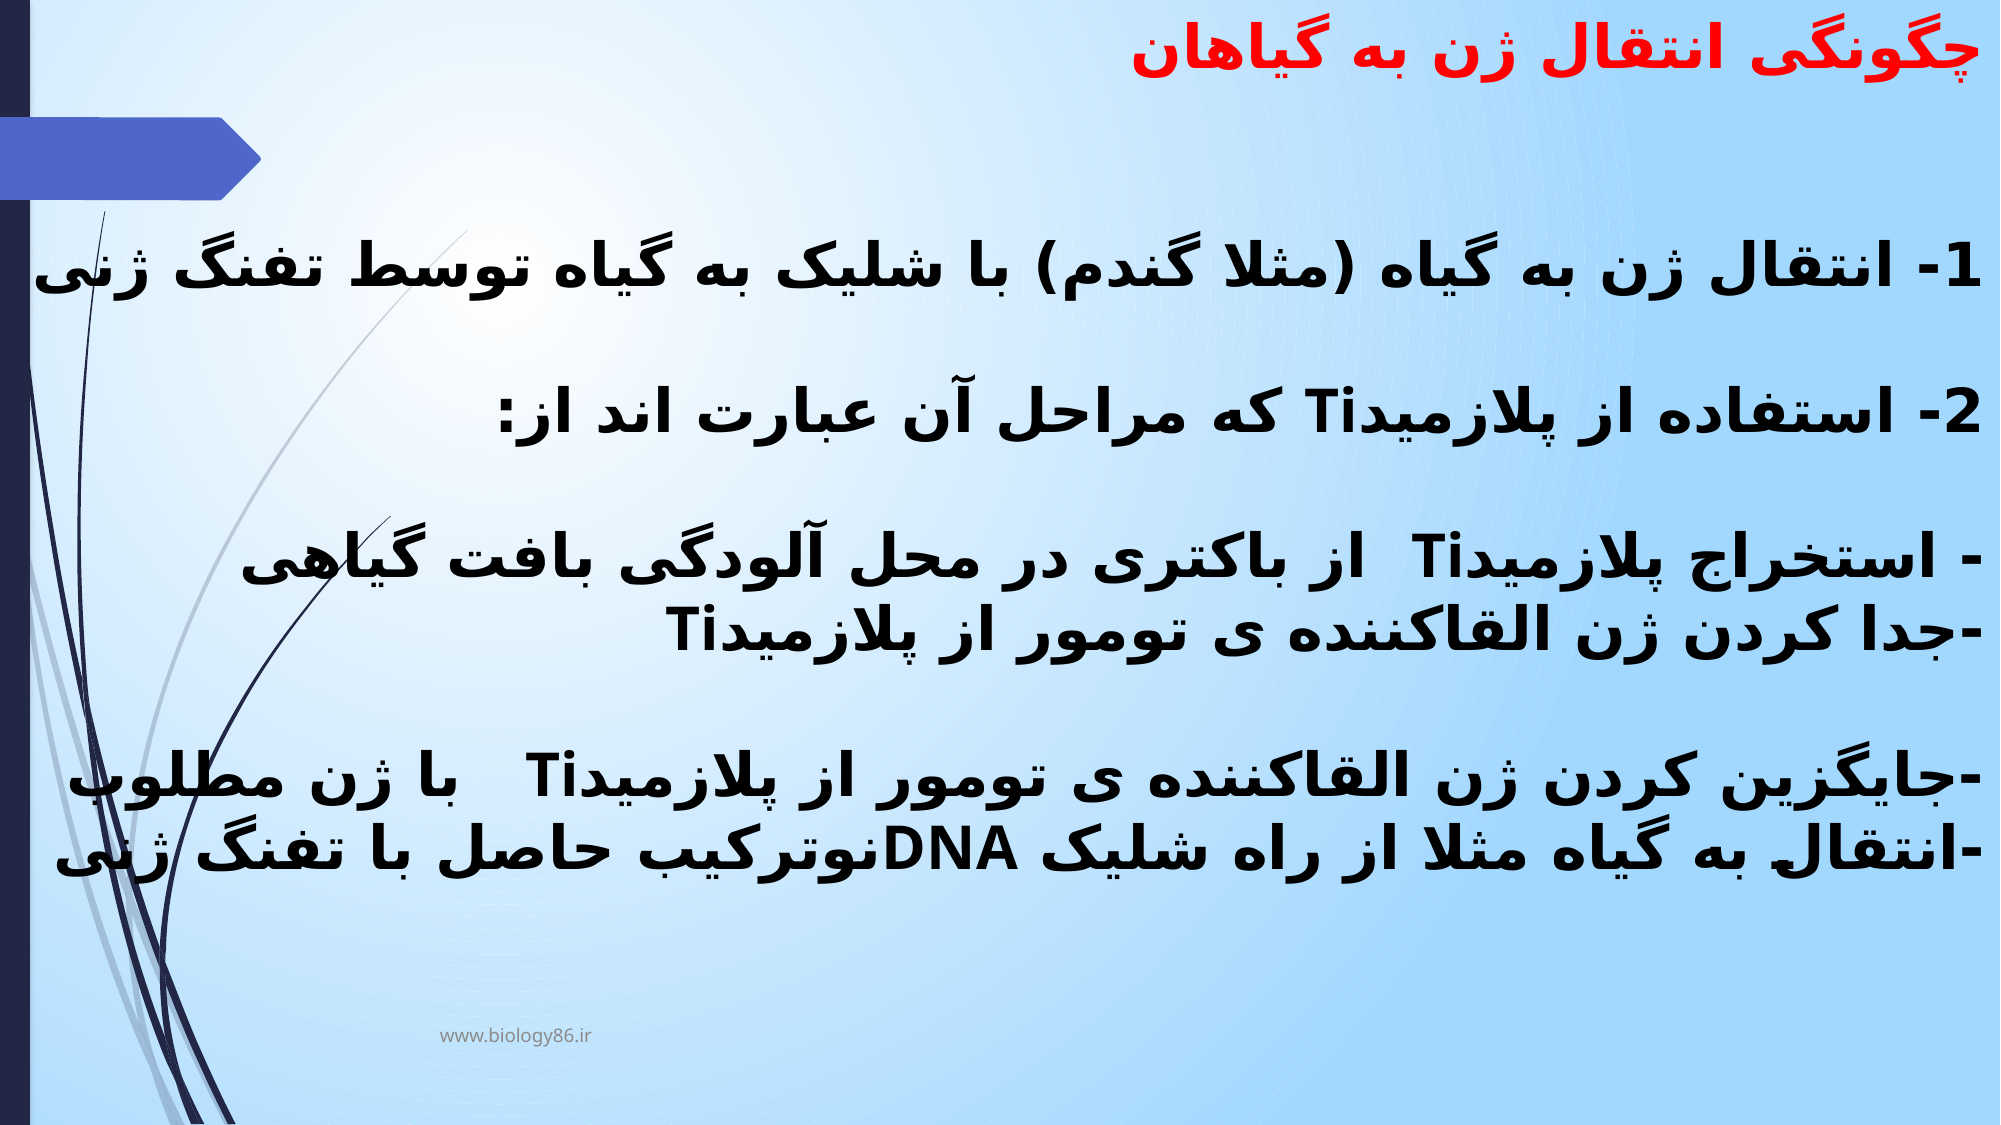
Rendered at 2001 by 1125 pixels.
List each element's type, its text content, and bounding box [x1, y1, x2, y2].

footer www.biology86.ir [424, 1006, 1675, 1067]
title چگونگی انتقال ژن به گیاهان 1- انتقال ژن به گیاه (مثلا گندم) با شلیک به گیاه توسط تفنگ ژنی 2- استفاده از پلازمیدTi که مراحل آن عبارت اند از: - استخراج پلازمیدTi از باکتری در محل آلودگی بافت گیاهی -جدا کردن ژن القاکننده ی تومور از پلازمیدTi -جایگزین کردن ژن القاکننده ی تومور از پلازمیدTi با ژن مطلوب -انتقال به گیاه مثلا از راه شلیک DNAنوترکیب حاصل با تفنگ ژنی [0, 0, 2000, 1125]
